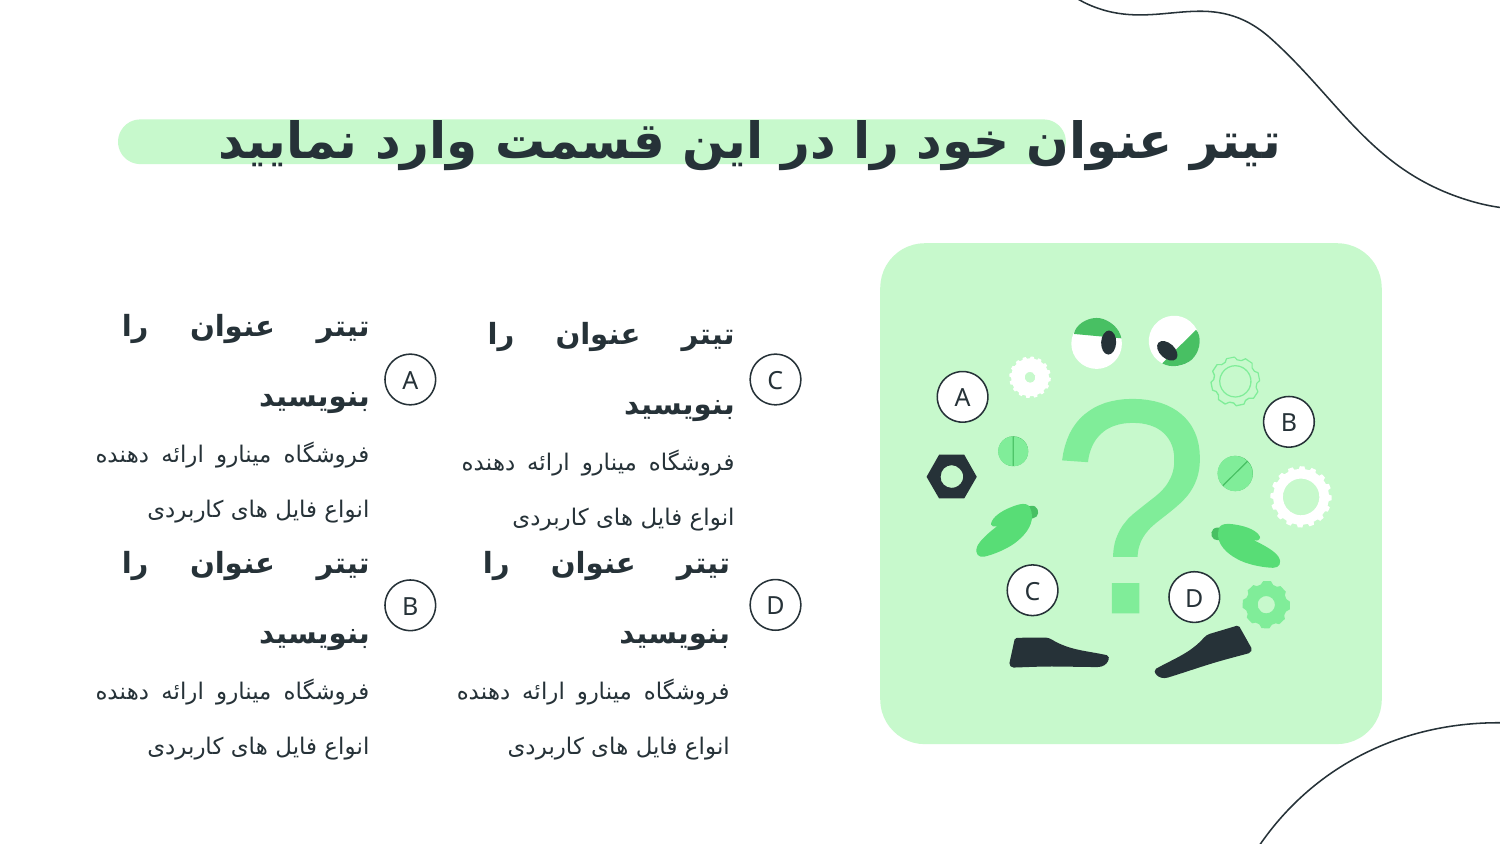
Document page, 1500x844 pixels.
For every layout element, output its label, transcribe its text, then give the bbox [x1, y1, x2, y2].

text_box تیتر عنوان را بنویسید فروشگاه مینارو ارائه دهنده انواع فایل های کاربردی [442, 273, 750, 538]
text_box [926, 454, 977, 499]
text_box تیتر عنوان را بنویسید فروشگاه مینارو ارائه دهنده انواع فایل های کاربردی [437, 502, 745, 767]
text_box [997, 435, 1003, 467]
text_box [880, 243, 1382, 745]
text_box A [385, 354, 436, 405]
text_box تیتر عنوان خود را در این قسمت وارد نمایید [124, 71, 1376, 177]
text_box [1008, 305, 1254, 683]
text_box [966, 512, 1003, 547]
text_box D [750, 579, 801, 631]
text_box تیتر عنوان را بنویسید فروشگاه مینارو ارائه دهنده انواع فایل های کاربردی [75, 265, 385, 502]
text_box C [750, 354, 801, 405]
text_box [1270, 466, 1332, 528]
text_box [1258, 581, 1290, 629]
text_box تیتر عنوان را بنویسید فروشگاه مینارو ارائه دهنده انواع فایل های کاربردی [75, 502, 385, 767]
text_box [1206, 528, 1287, 563]
text_box B [385, 579, 436, 631]
text_box B [1263, 396, 1315, 448]
text_box A [937, 371, 988, 423]
